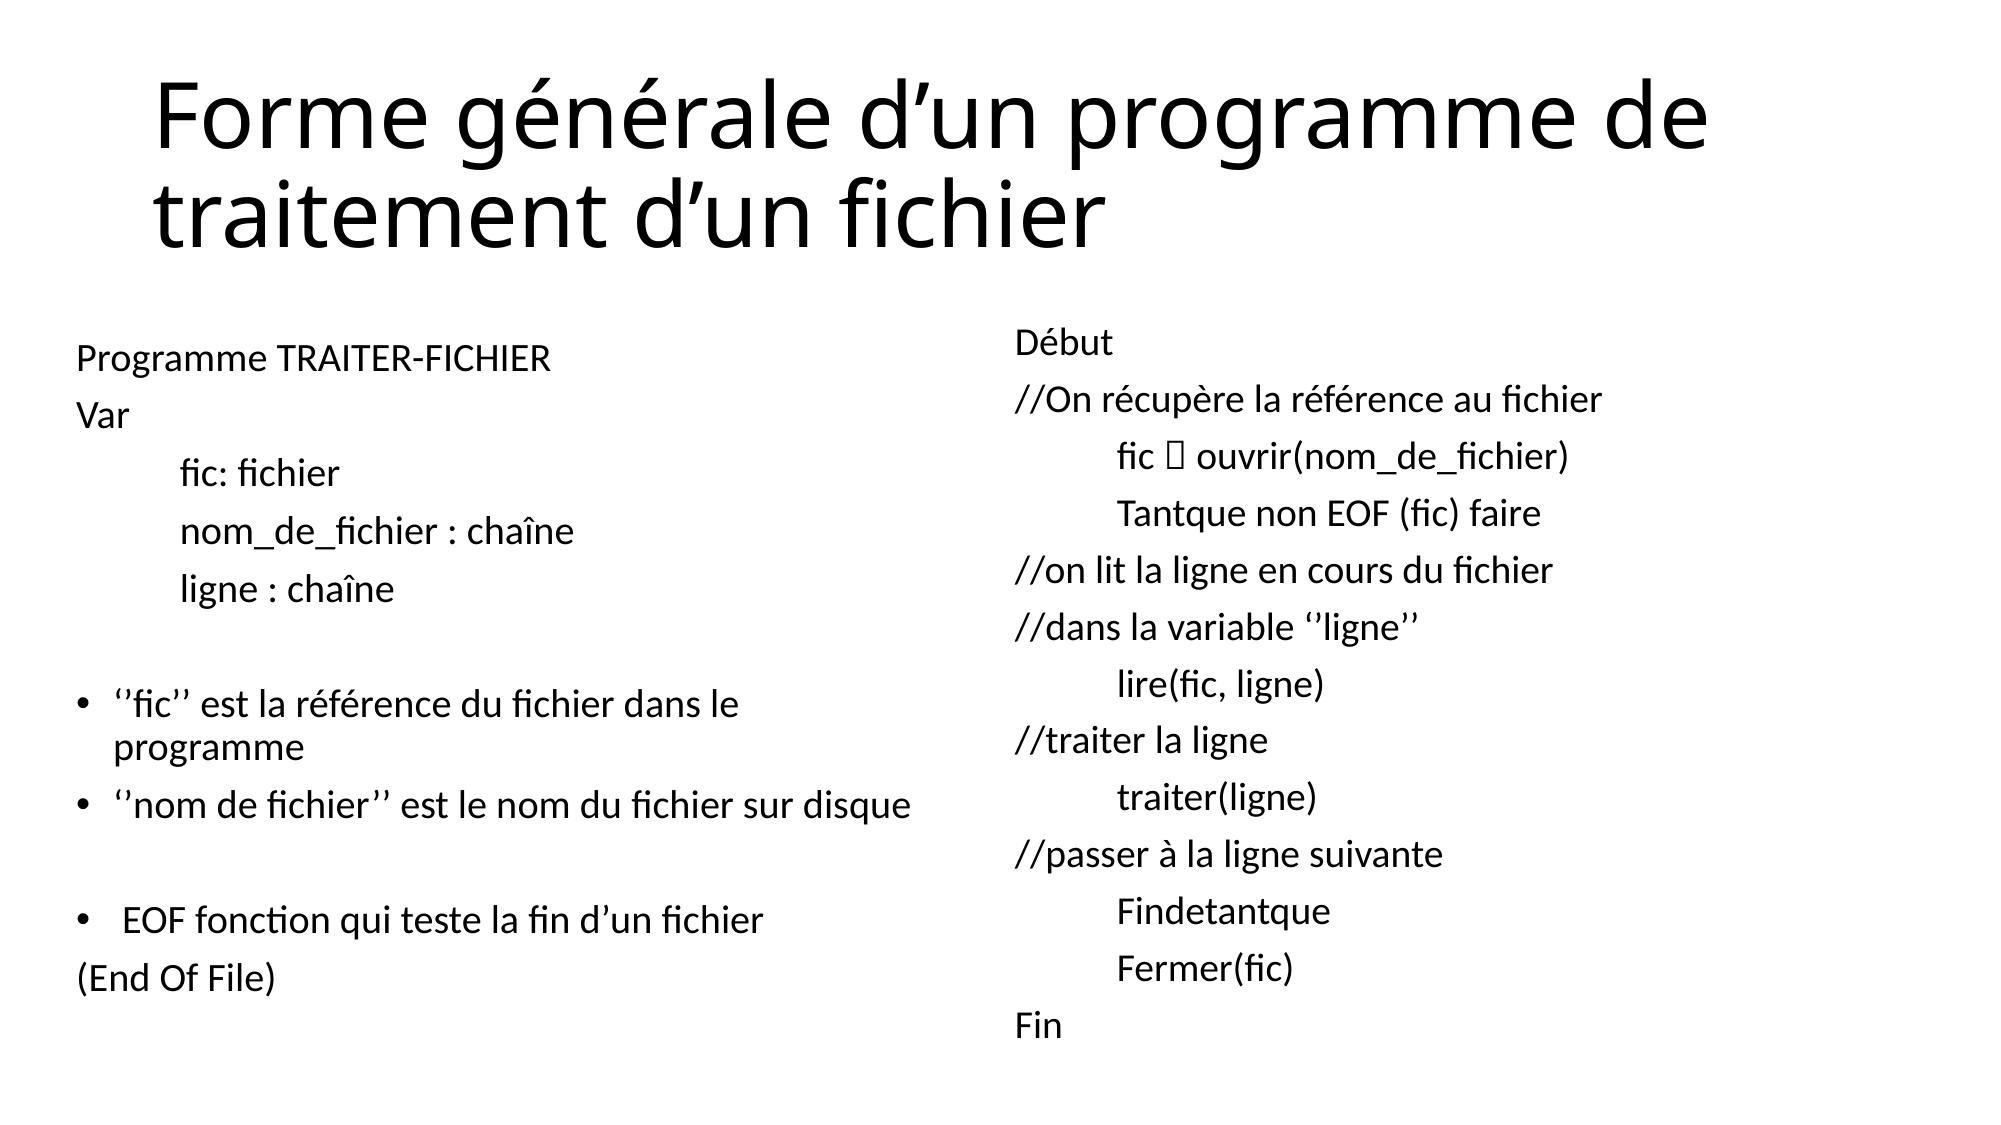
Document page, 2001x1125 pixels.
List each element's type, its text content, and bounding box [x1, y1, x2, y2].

list Début //On récupère la référence au fichier fic  ouvrir(nom_de_fichier) Tantque non EOF (fic) faire //on lit la ligne en cours du fichier //dans la variable ‘’ligne’’ lire(fic, ligne) //traiter la ligne traiter(ligne) //passer à la ligne suivante Findetantque Fermer(fic) Fin [999, 314, 1930, 1058]
list Programme TRAITER-FICHIER Var fic: fichier nom_de_fichier : chaîne ligne : chaîne ‘’fic’’ est la référence du fichier dans le programme ‘’nom de fichier’’ est le nom du fichier sur disque EOF fonction qui teste la fin d’un fichier (End Of File) [61, 329, 935, 1043]
title Forme générale d’un programme de traitement d’un fichier [137, 59, 1863, 278]
